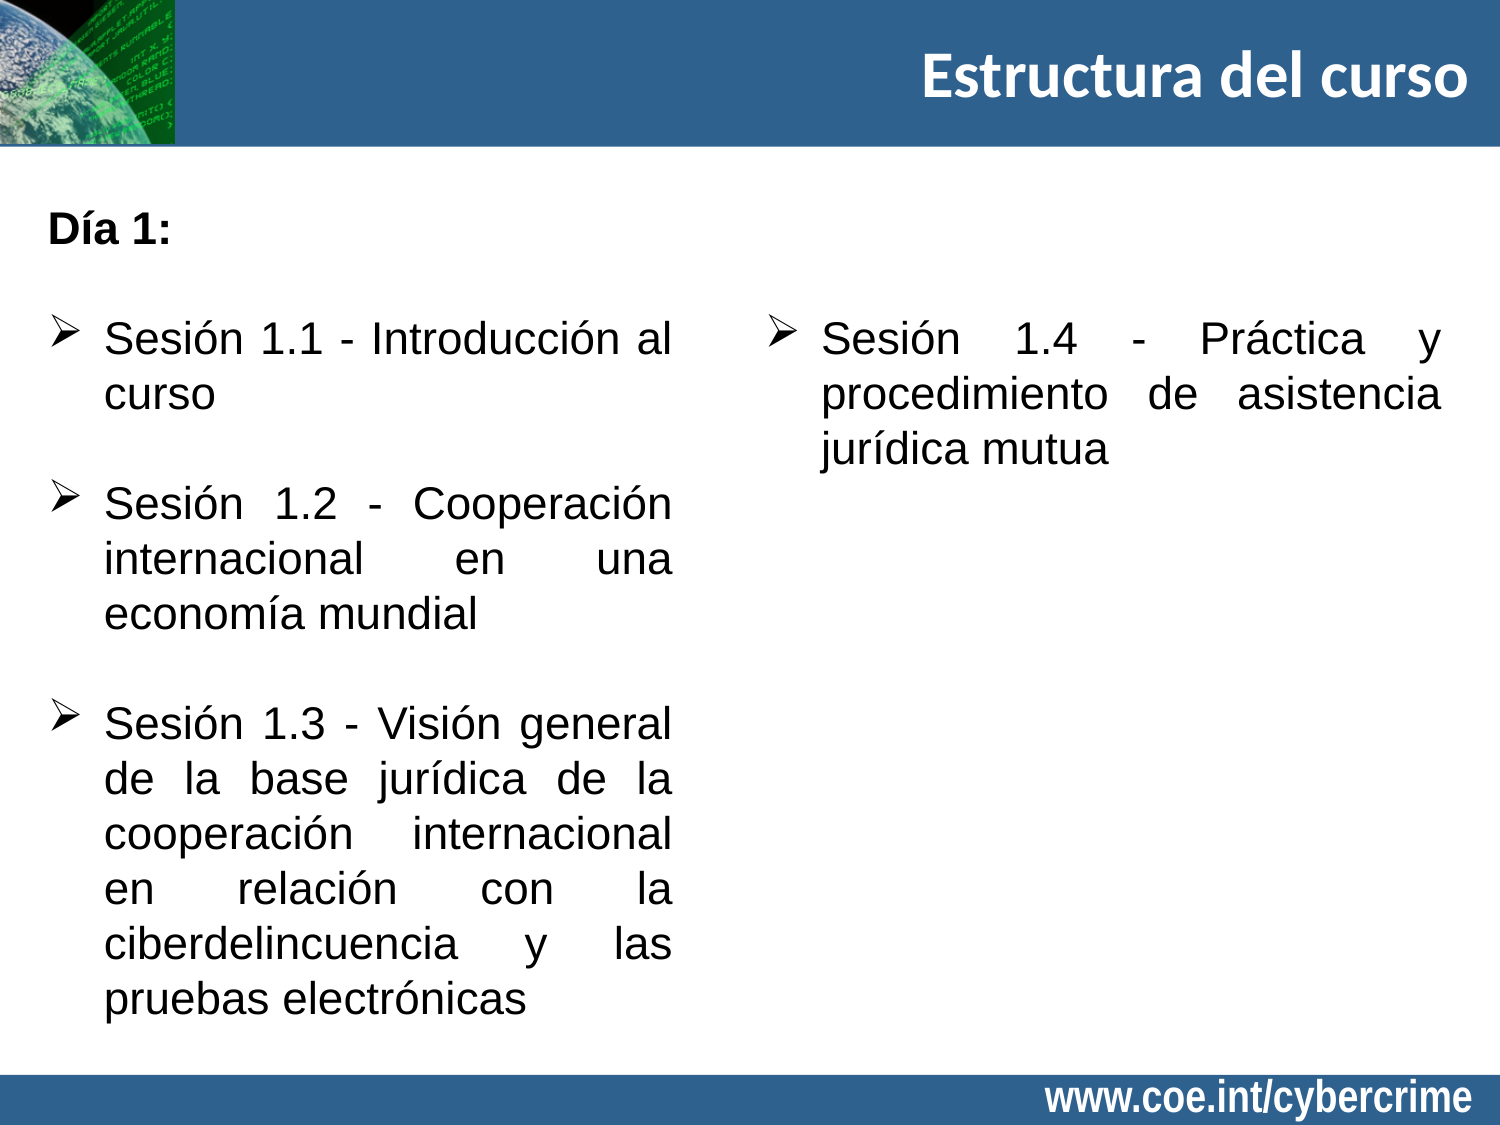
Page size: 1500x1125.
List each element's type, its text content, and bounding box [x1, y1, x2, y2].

text_box Estructura del curso [177, 0, 1500, 149]
text_box Sesión 1.4 - Práctica y procedimiento de asistencia jurídica mutua [749, 191, 1457, 482]
picture [0, 0, 175, 144]
text_box www.coe.int/cybercrime [1030, 1059, 1500, 1125]
text_box Día 1: Sesión 1.1 - Introducción al curso Sesión 1.2 - Cooperación internacional en una economía mundial Sesión 1.3 - Visión general de la base jurídica de la cooperación internacional en relación con la ciberdelincuencia y las pruebas electrónicas [32, 191, 688, 1031]
text_box [0, 1073, 1030, 1125]
